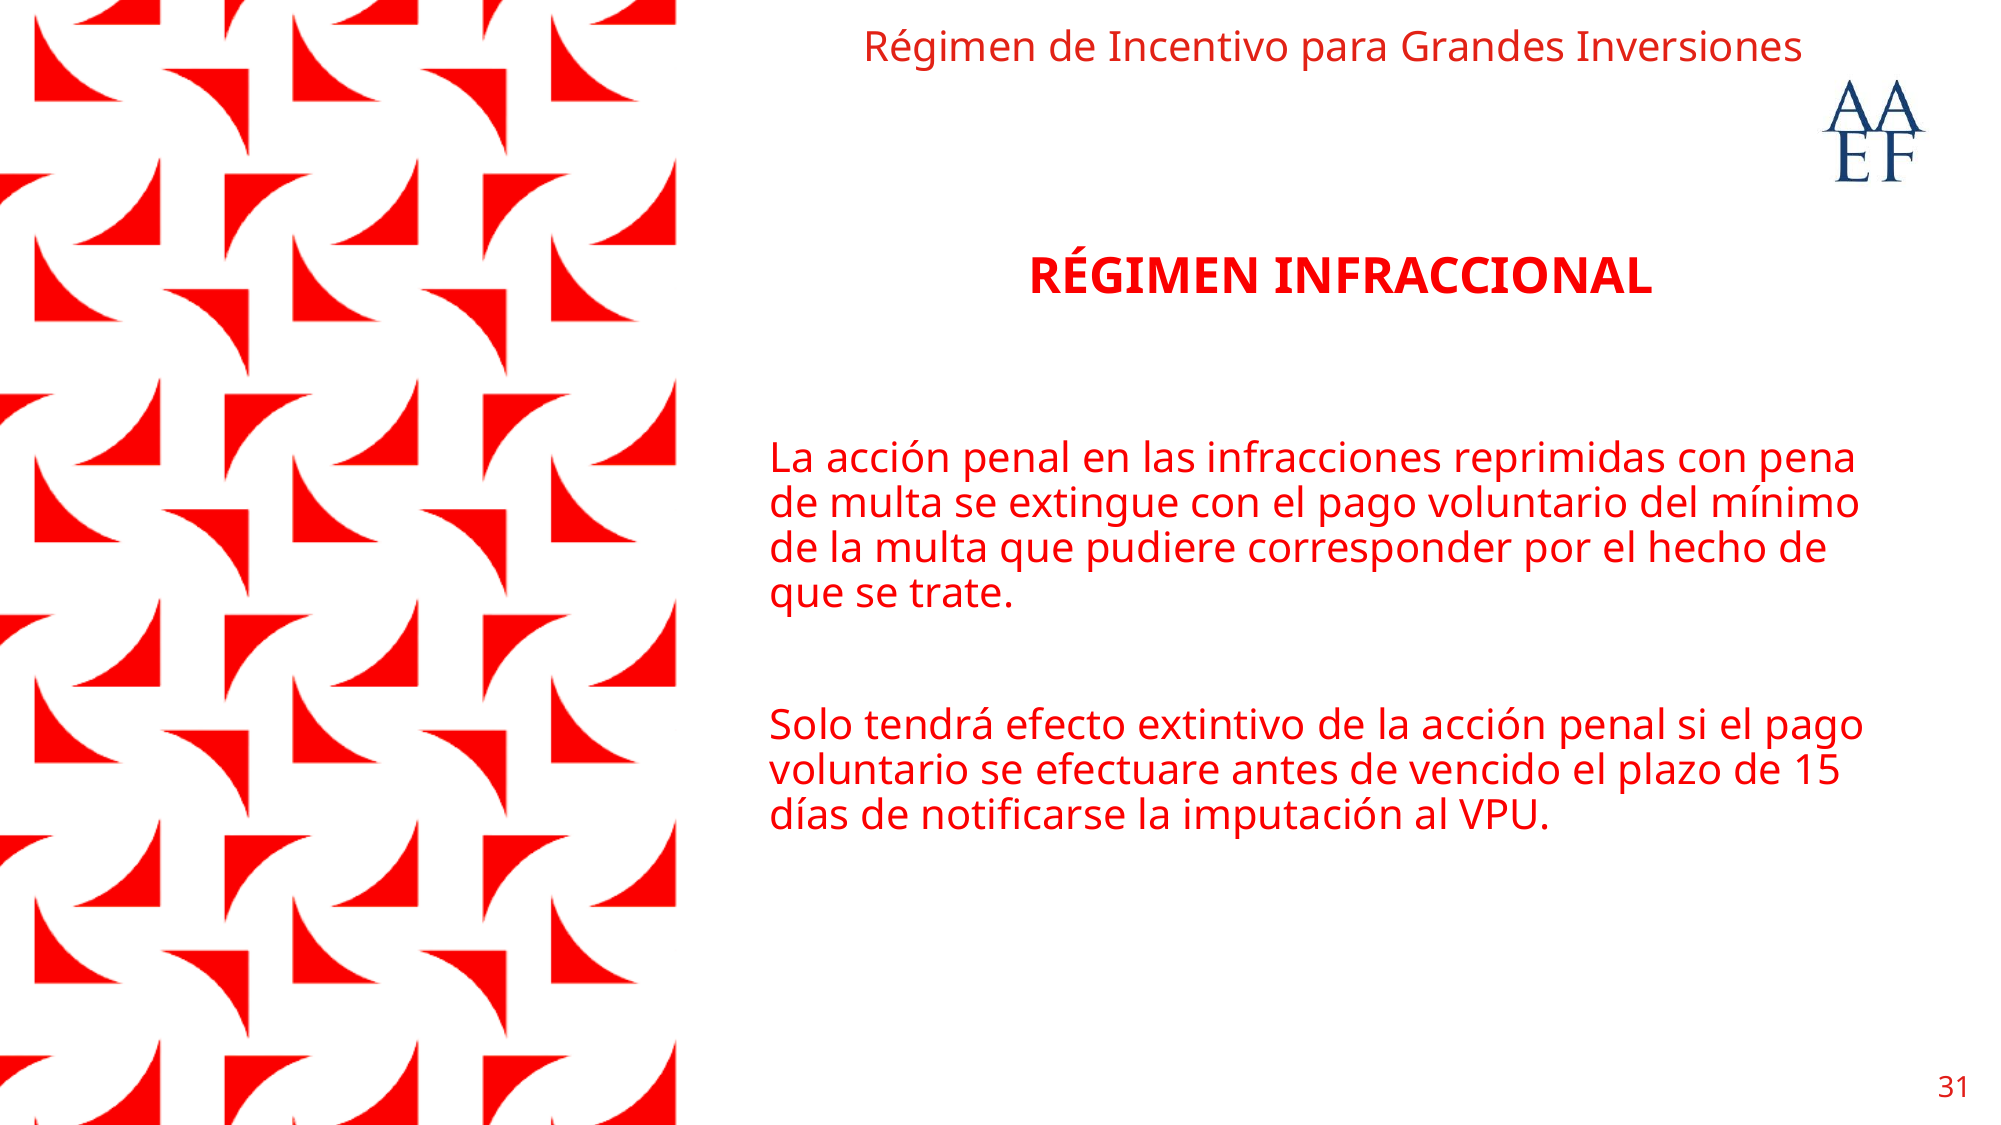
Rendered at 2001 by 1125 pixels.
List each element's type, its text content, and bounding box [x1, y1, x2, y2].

list RÉGIMEN INFRACCIONAL [1013, 242, 1680, 320]
list La acción penal en las infracciones reprimidas con pena de multa se extingue con el pago voluntario del mínimo de la multa que pudiere corresponder por el hecho de que se trate. Solo tendrá efecto extintivo de la acción penal si el pago voluntario se efectuare antes de vencido el plazo de 15 días de notificarse la imputación al VPU. [754, 358, 1905, 883]
picture [0, 0, 700, 1125]
picture [1799, 56, 1947, 205]
text_box Régimen de Incentivo para Grandes Inversiones [848, 18, 1933, 39]
